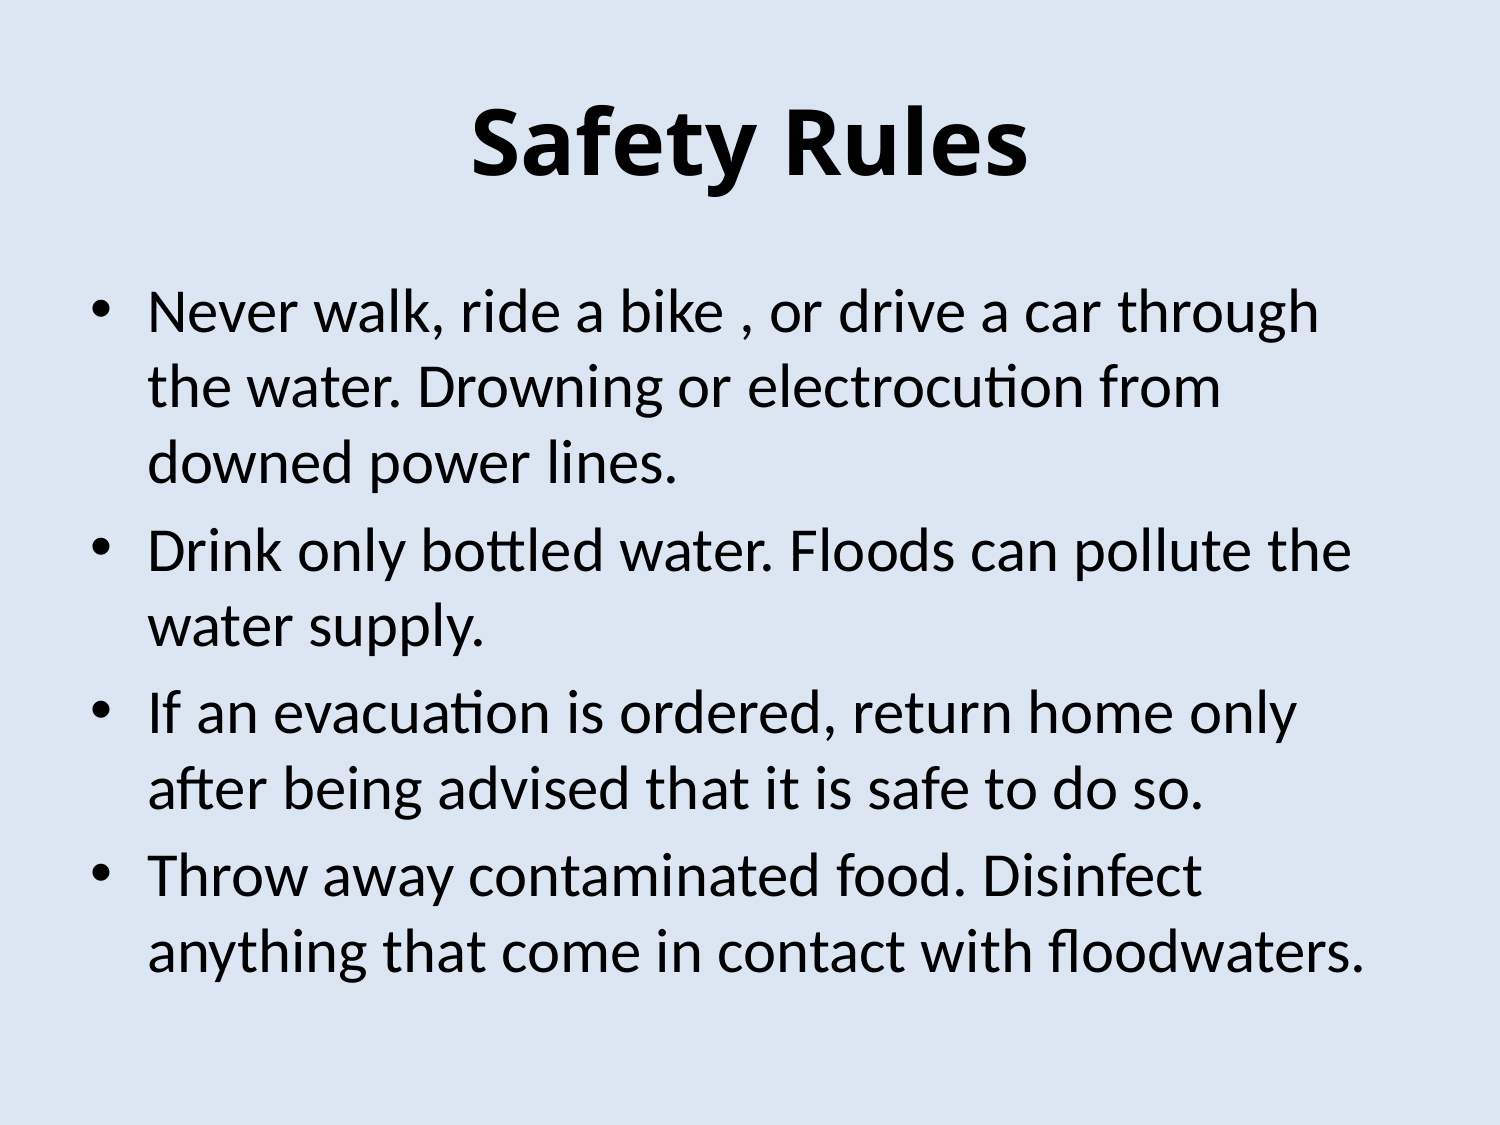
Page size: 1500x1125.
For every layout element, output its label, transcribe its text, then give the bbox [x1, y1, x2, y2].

title Safety Rules [75, 45, 1425, 233]
list Never walk, ride a bike , or drive a car through the water. Drowning or electrocution from downed power lines. Drink only bottled water. Floods can pollute the water supply. If an evacuation is ordered, return home only after being advised that it is safe to do so. Throw away contaminated food. Disinfect anything that come in contact with floodwaters. [75, 262, 1425, 1005]
